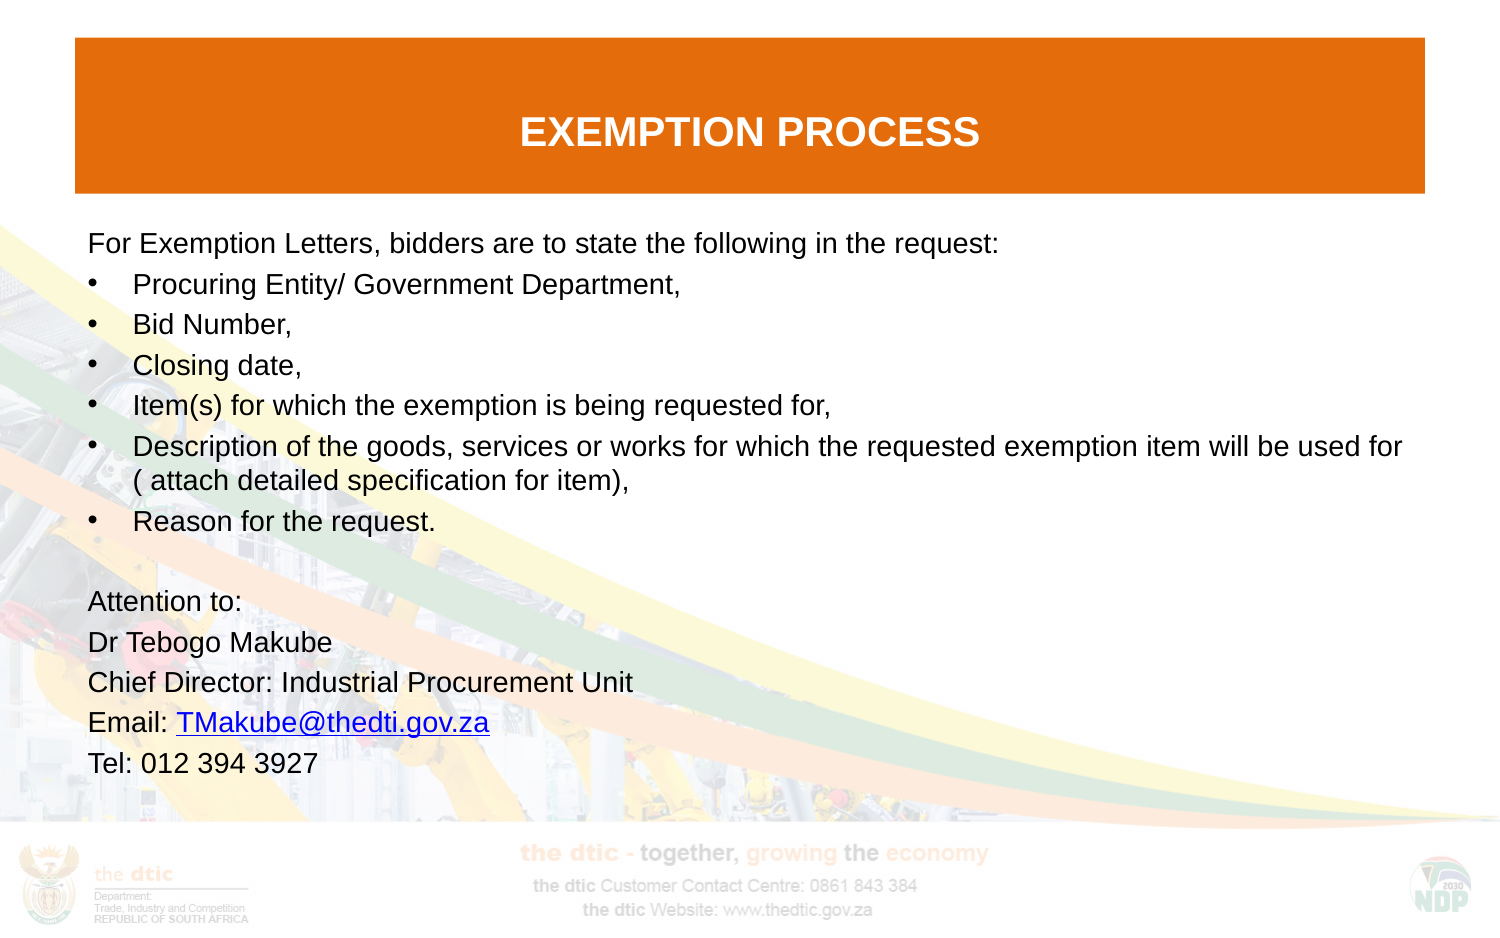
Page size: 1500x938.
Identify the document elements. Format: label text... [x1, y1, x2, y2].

title EXEMPTION PROCESS [75, 37, 1425, 194]
list For Exemption Letters, bidders are to state the following in the request: Procuring Entity/ Government Department, Bid Number, Closing date, Item(s) for which the exemption is being requested for, Description of the goods, services or works for which the requested exemption item will be used for ( attach detailed specification for item), Reason for the request. Attention to: Dr Tebogo Makube Chief Director: Industrial Procurement Unit Email: TMakube@thedti.gov.za Tel: 012 394 3927 [75, 218, 1425, 793]
